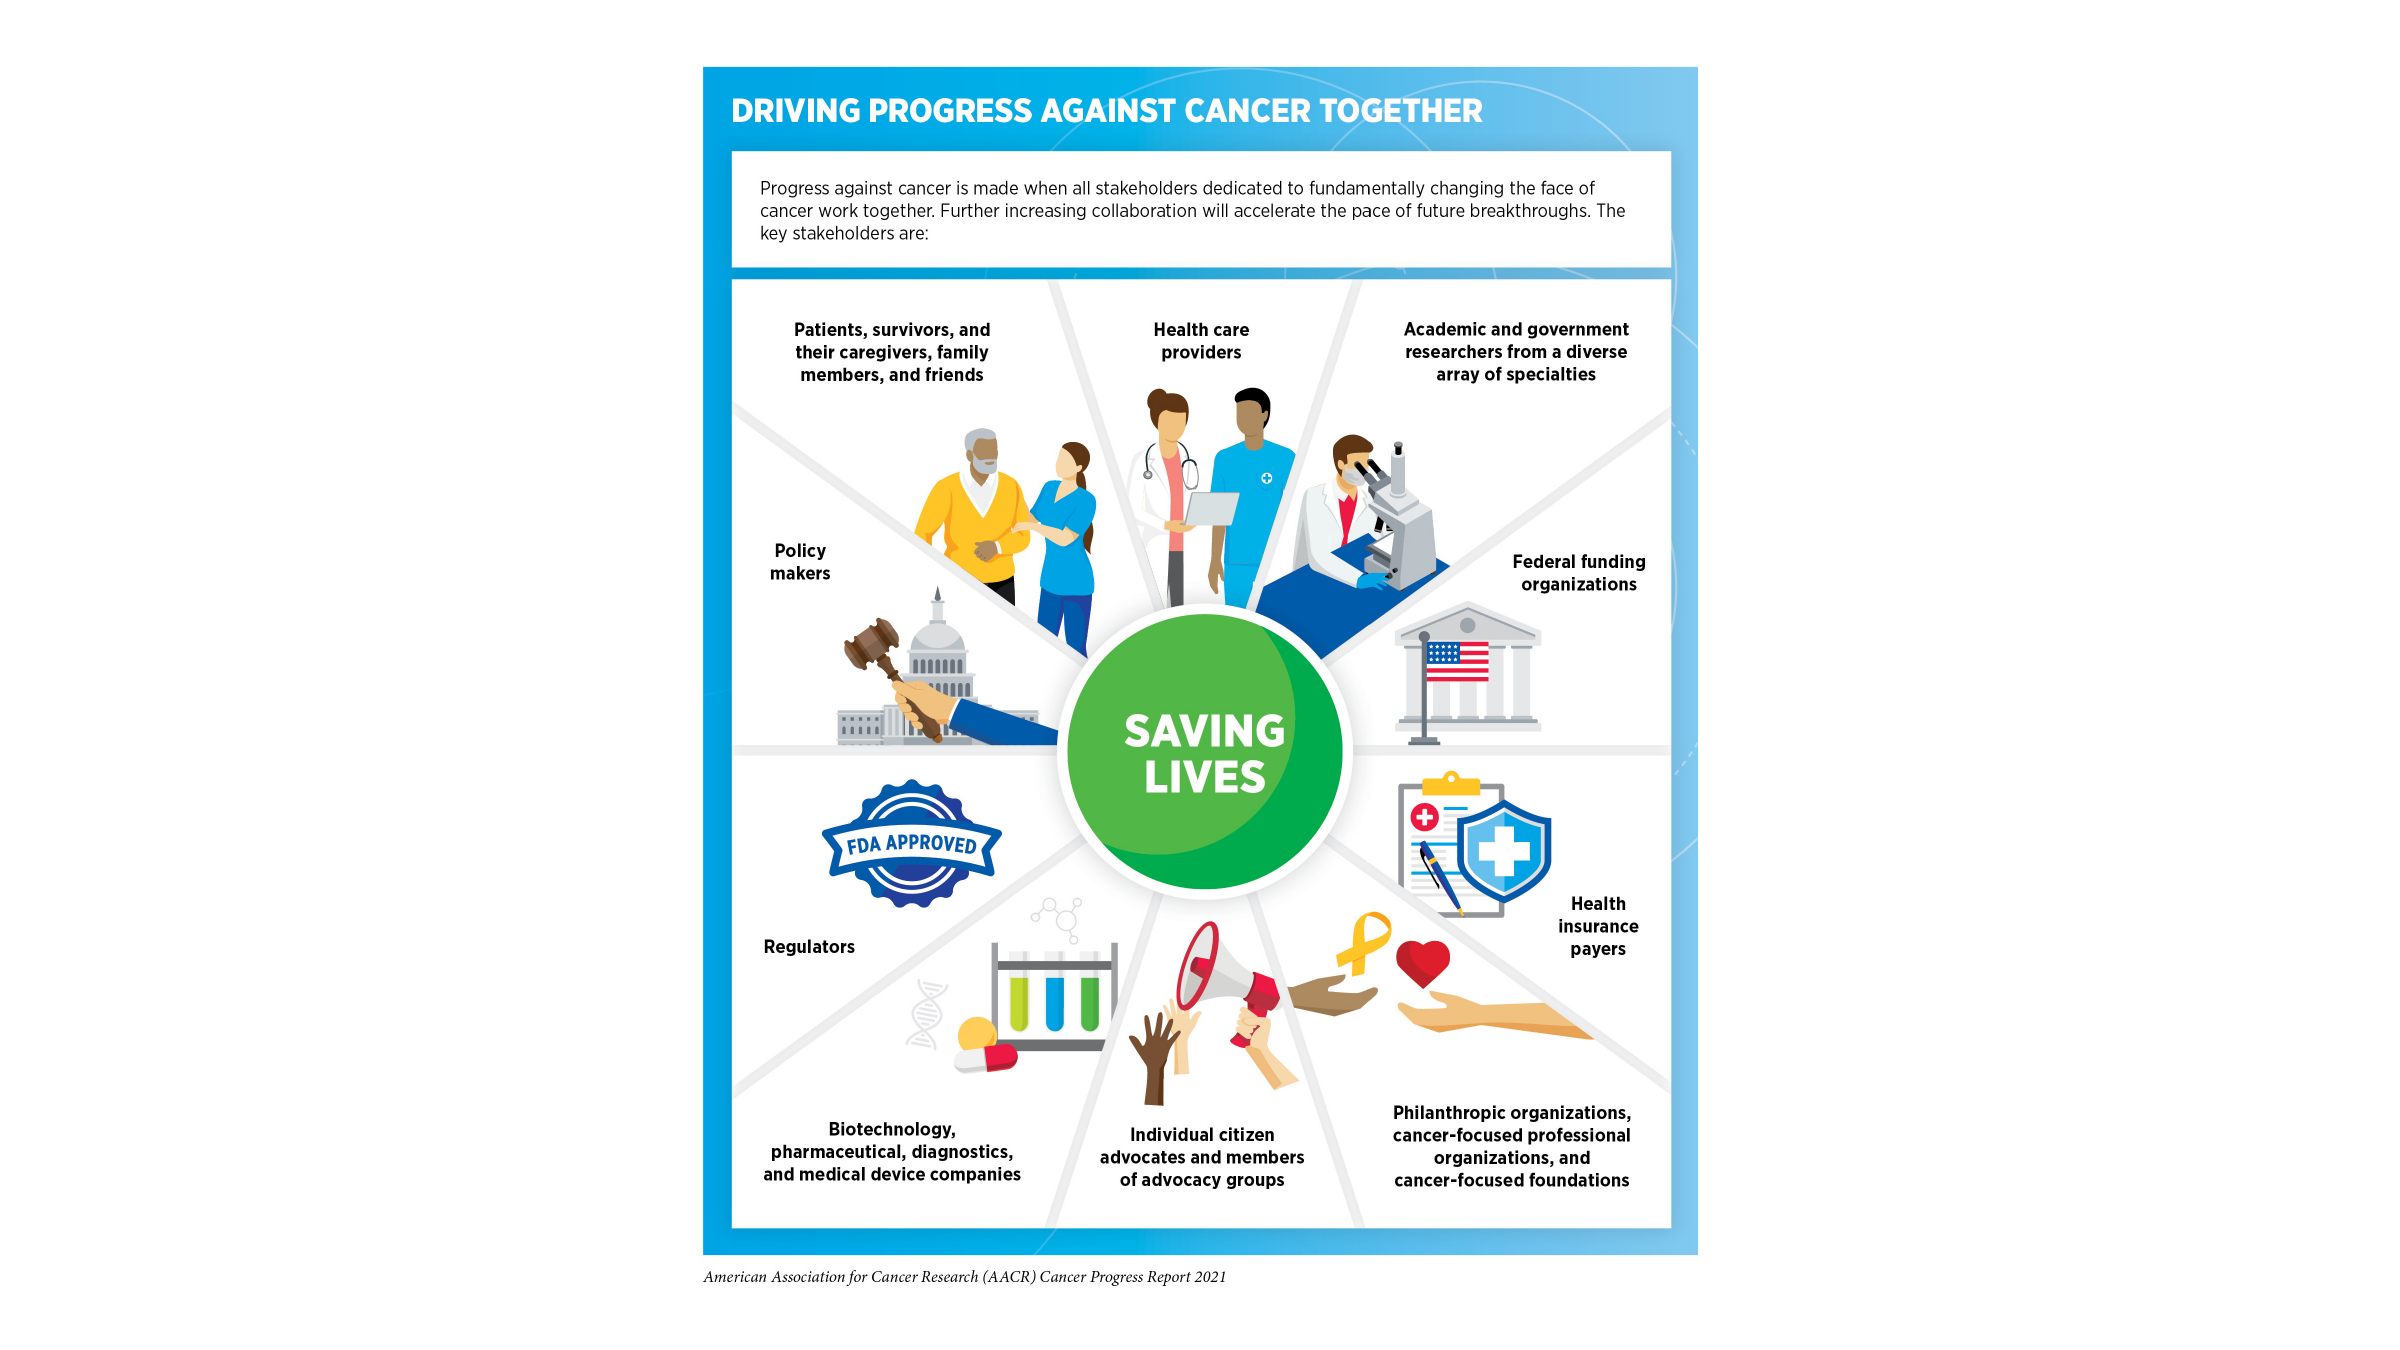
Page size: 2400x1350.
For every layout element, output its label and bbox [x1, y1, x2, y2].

picture [693, 57, 1707, 1293]
